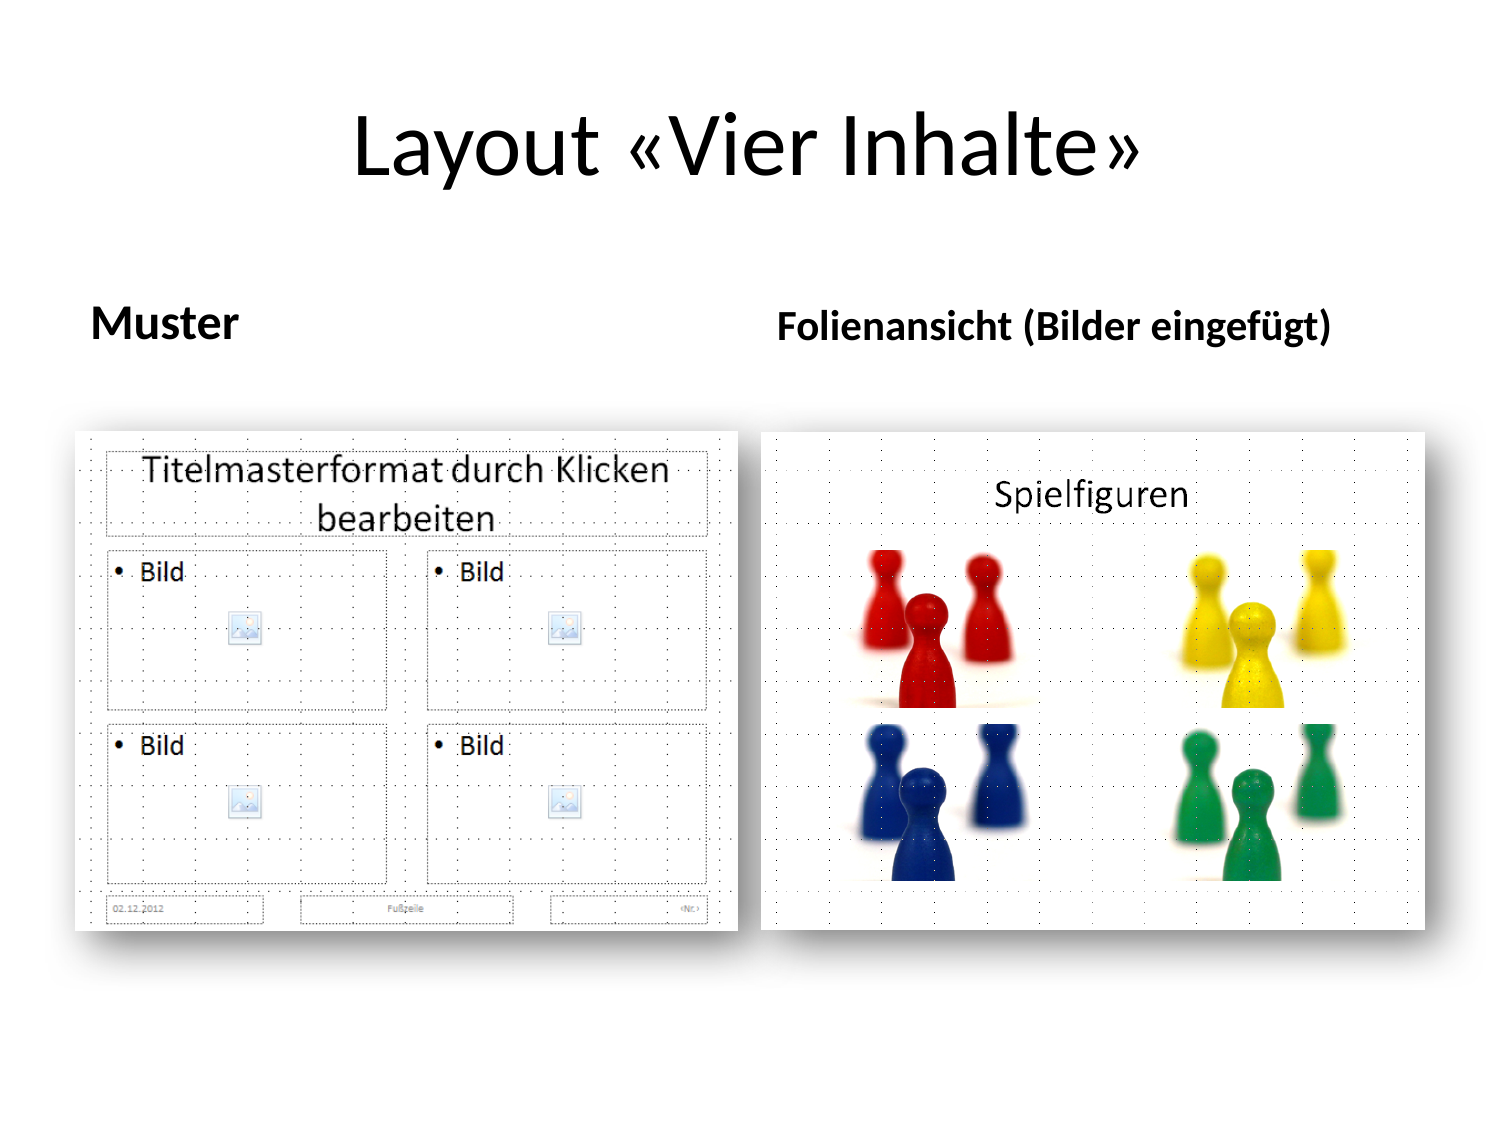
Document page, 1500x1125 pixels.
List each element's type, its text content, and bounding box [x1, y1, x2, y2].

list Muster [75, 251, 738, 357]
title Layout «Vier Inhalte» [75, 45, 1425, 233]
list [74, 431, 738, 931]
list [761, 431, 1426, 930]
list Folienansicht (Bilder eingefügt) [761, 251, 1425, 357]
